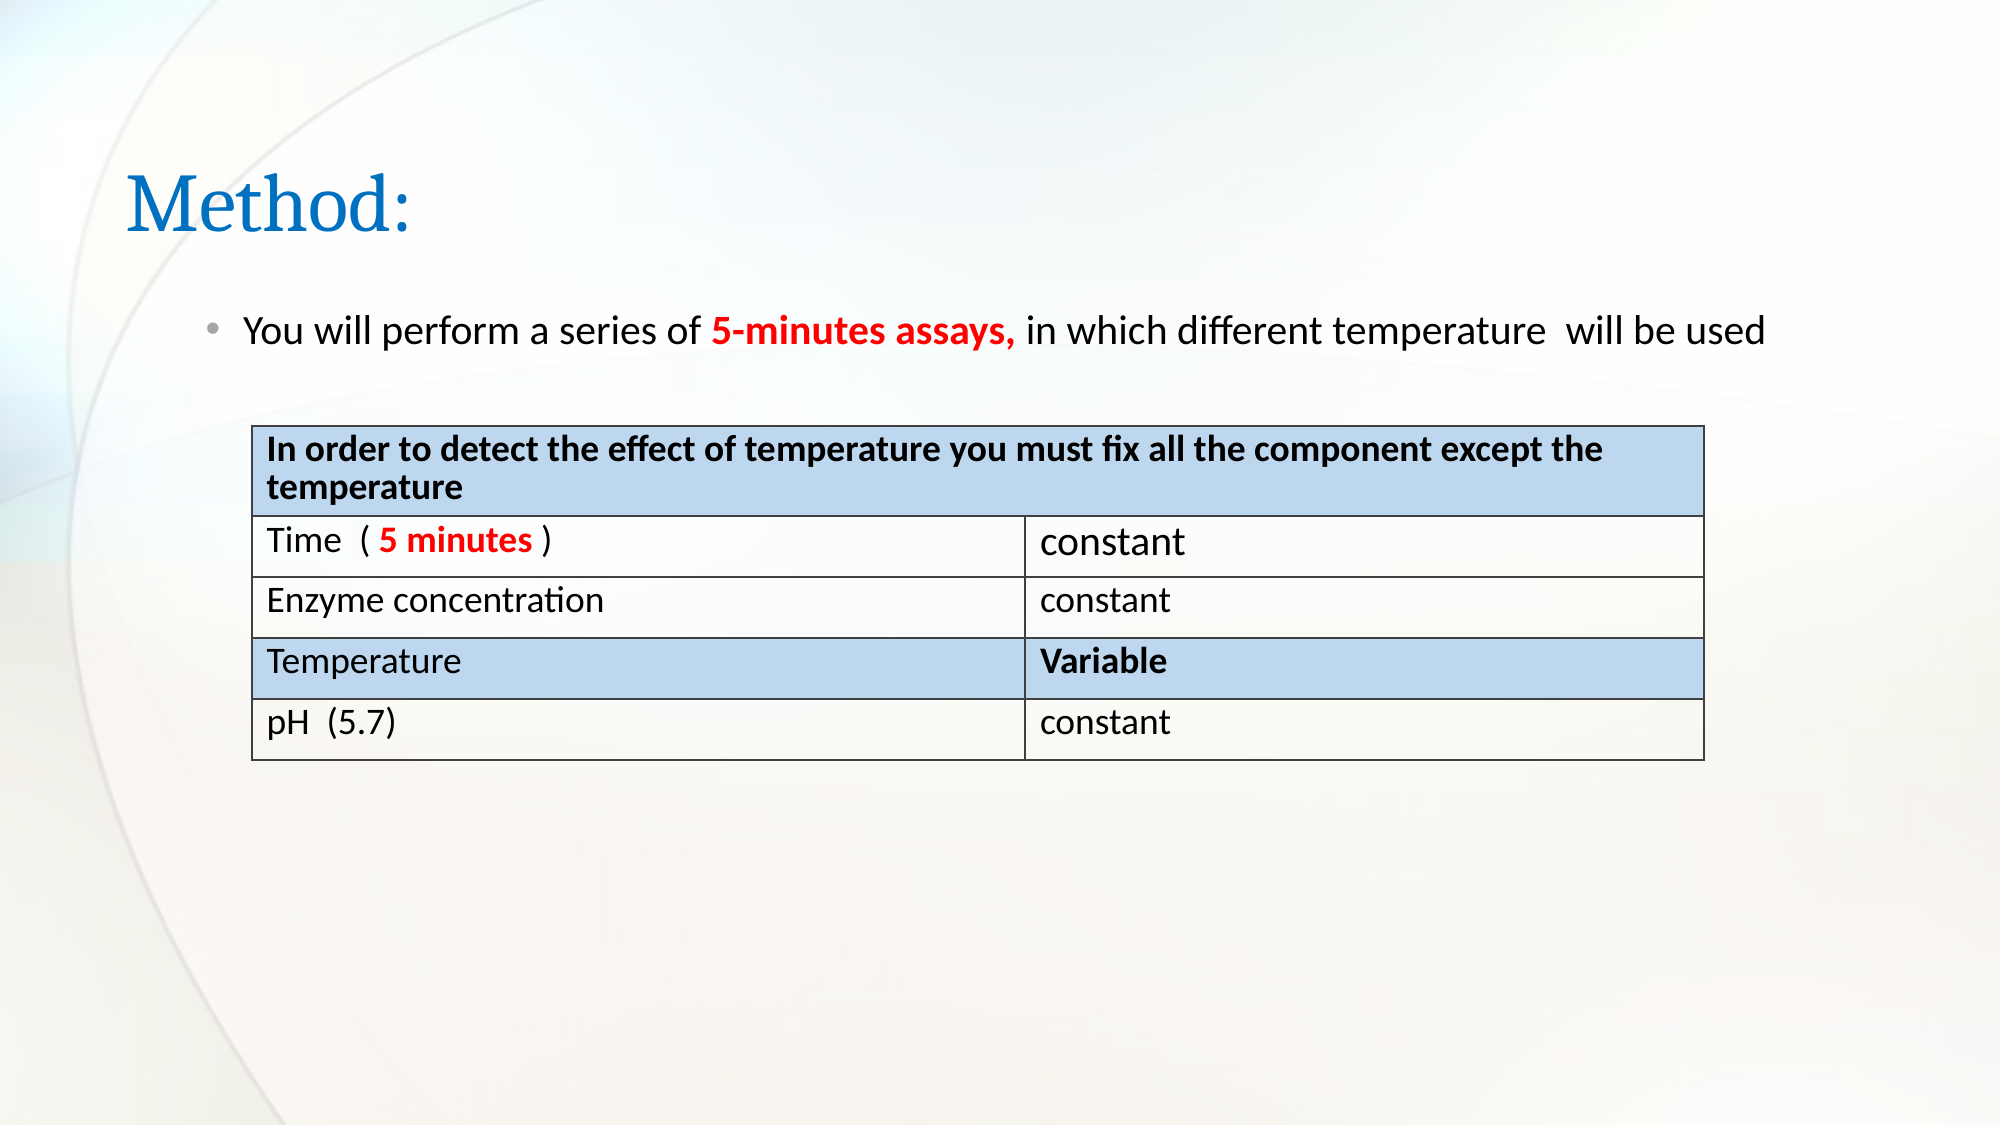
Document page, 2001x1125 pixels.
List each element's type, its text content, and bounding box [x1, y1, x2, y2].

table_cell Variable [1026, 639, 1703, 698]
title Method: [110, 115, 1920, 282]
table_cell Temperature [253, 639, 1024, 698]
table_cell Time ( 5 minutes ) [253, 517, 1024, 576]
table_header In order to detect the effect of temperature you must fix all the component except the temperature [253, 427, 1703, 515]
table_cell pH (5.7) [253, 700, 1024, 759]
table_cell constant [1026, 700, 1703, 759]
table_cell constant [1026, 578, 1703, 637]
table_cell Enzyme concentration [253, 578, 1024, 637]
table_cell constant [1026, 517, 1703, 576]
list You will perform a series of 5-minutes assays, in which different temperature will be used [190, 300, 2000, 988]
